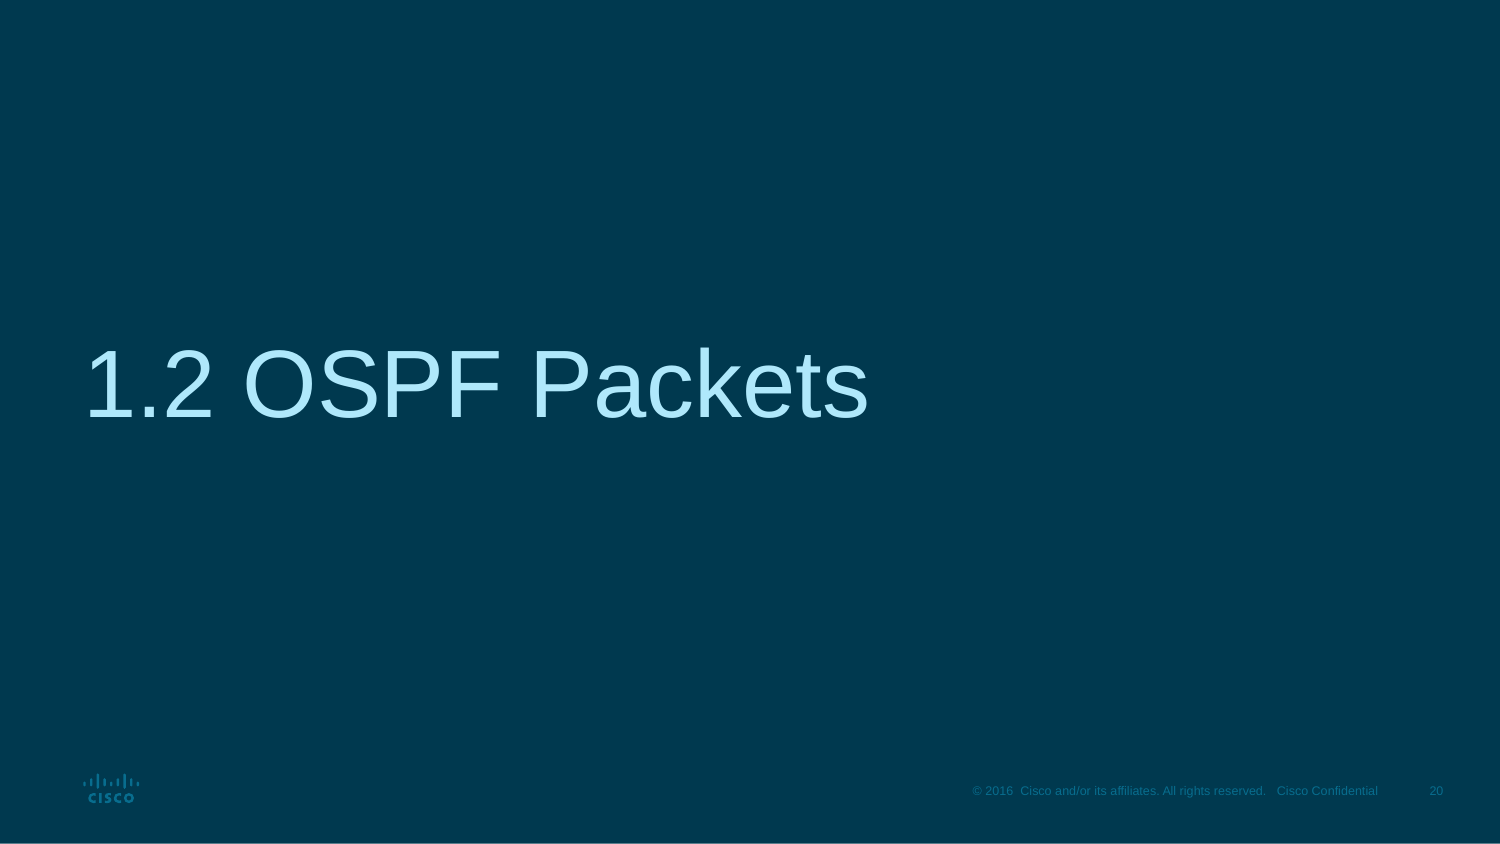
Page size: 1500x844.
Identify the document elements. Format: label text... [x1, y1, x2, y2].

title 1.2 OSPF Packets [68, 293, 1356, 446]
